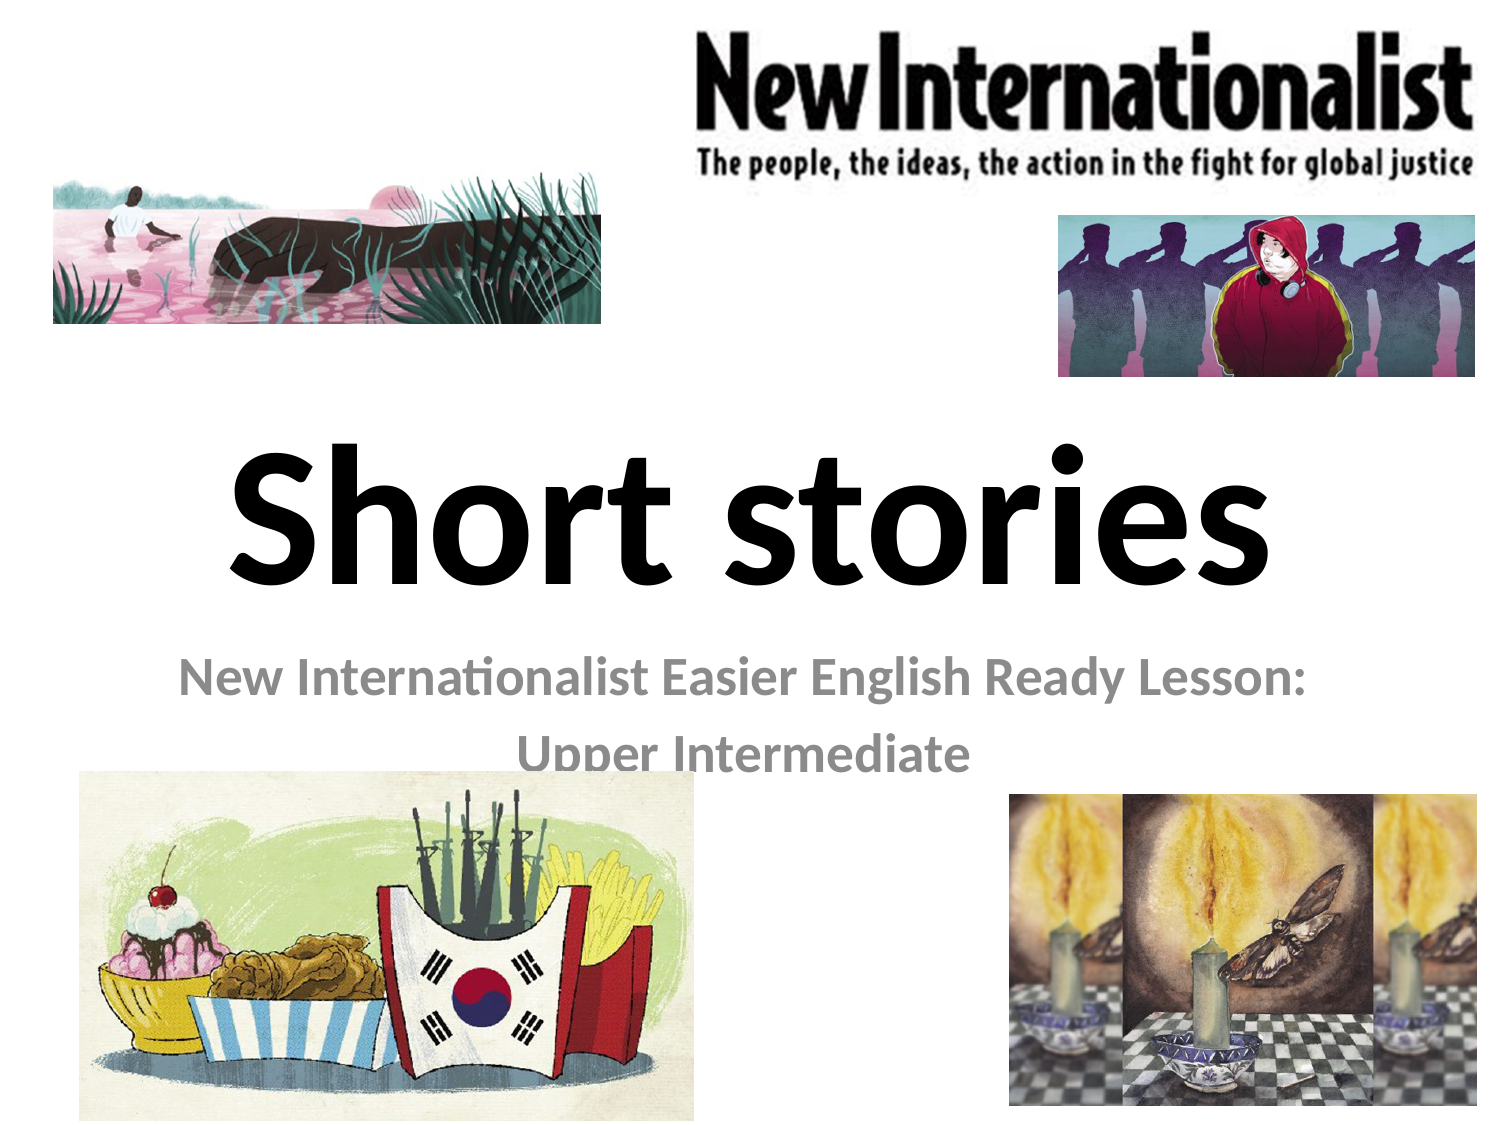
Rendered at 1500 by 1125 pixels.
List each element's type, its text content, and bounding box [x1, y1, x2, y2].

title Short stories [112, 392, 1388, 617]
picture [79, 770, 695, 1121]
subtitle New Internationalist Easier English Ready Lesson: Upper Intermediate [159, 632, 1329, 795]
picture [1009, 794, 1477, 1106]
picture [695, 11, 1500, 378]
picture [52, 0, 601, 325]
